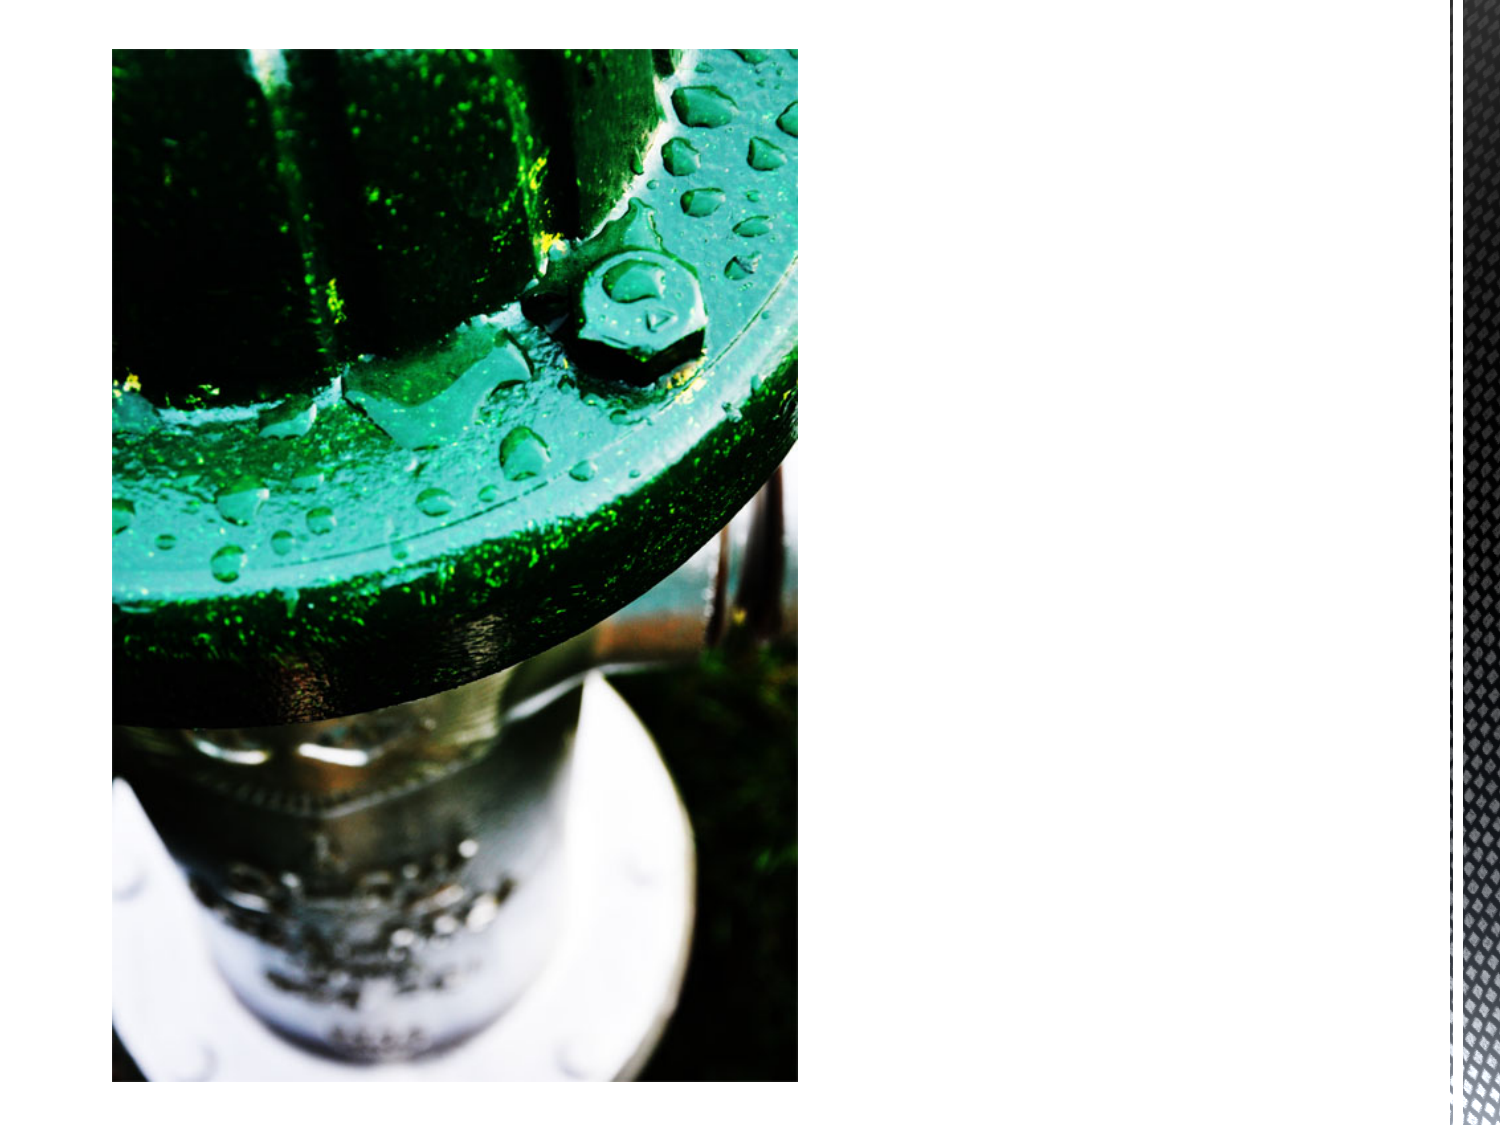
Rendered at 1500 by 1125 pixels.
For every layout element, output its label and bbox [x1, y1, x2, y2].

picture [1447, 0, 1500, 1125]
picture [112, 49, 798, 1082]
